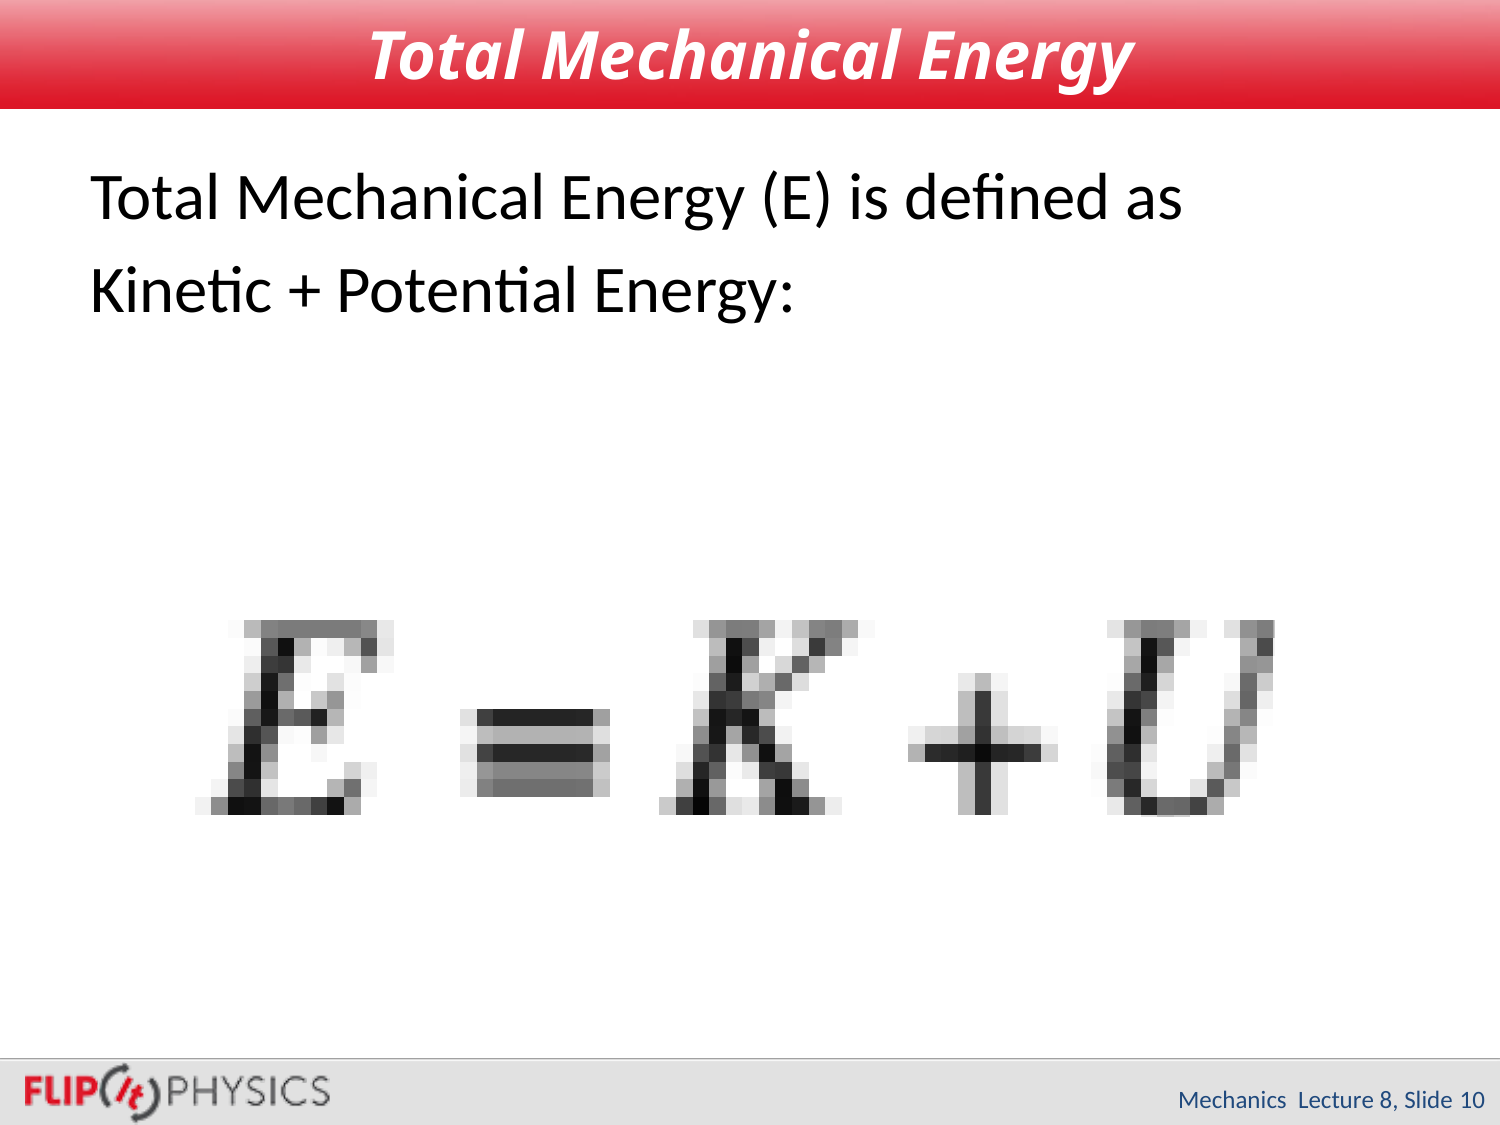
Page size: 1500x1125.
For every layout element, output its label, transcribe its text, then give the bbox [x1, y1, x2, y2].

picture [0, 1058, 1500, 1125]
title Total Mechanical Energy [75, 15, 1425, 91]
slide_number Mechanics Lecture 8, Slide 10 [1100, 1071, 1500, 1125]
picture [0, 0, 1500, 109]
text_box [161, 603, 1275, 817]
list Total Mechanical Energy (E) is defined as Kinetic + Potential Energy: [75, 145, 1425, 1010]
